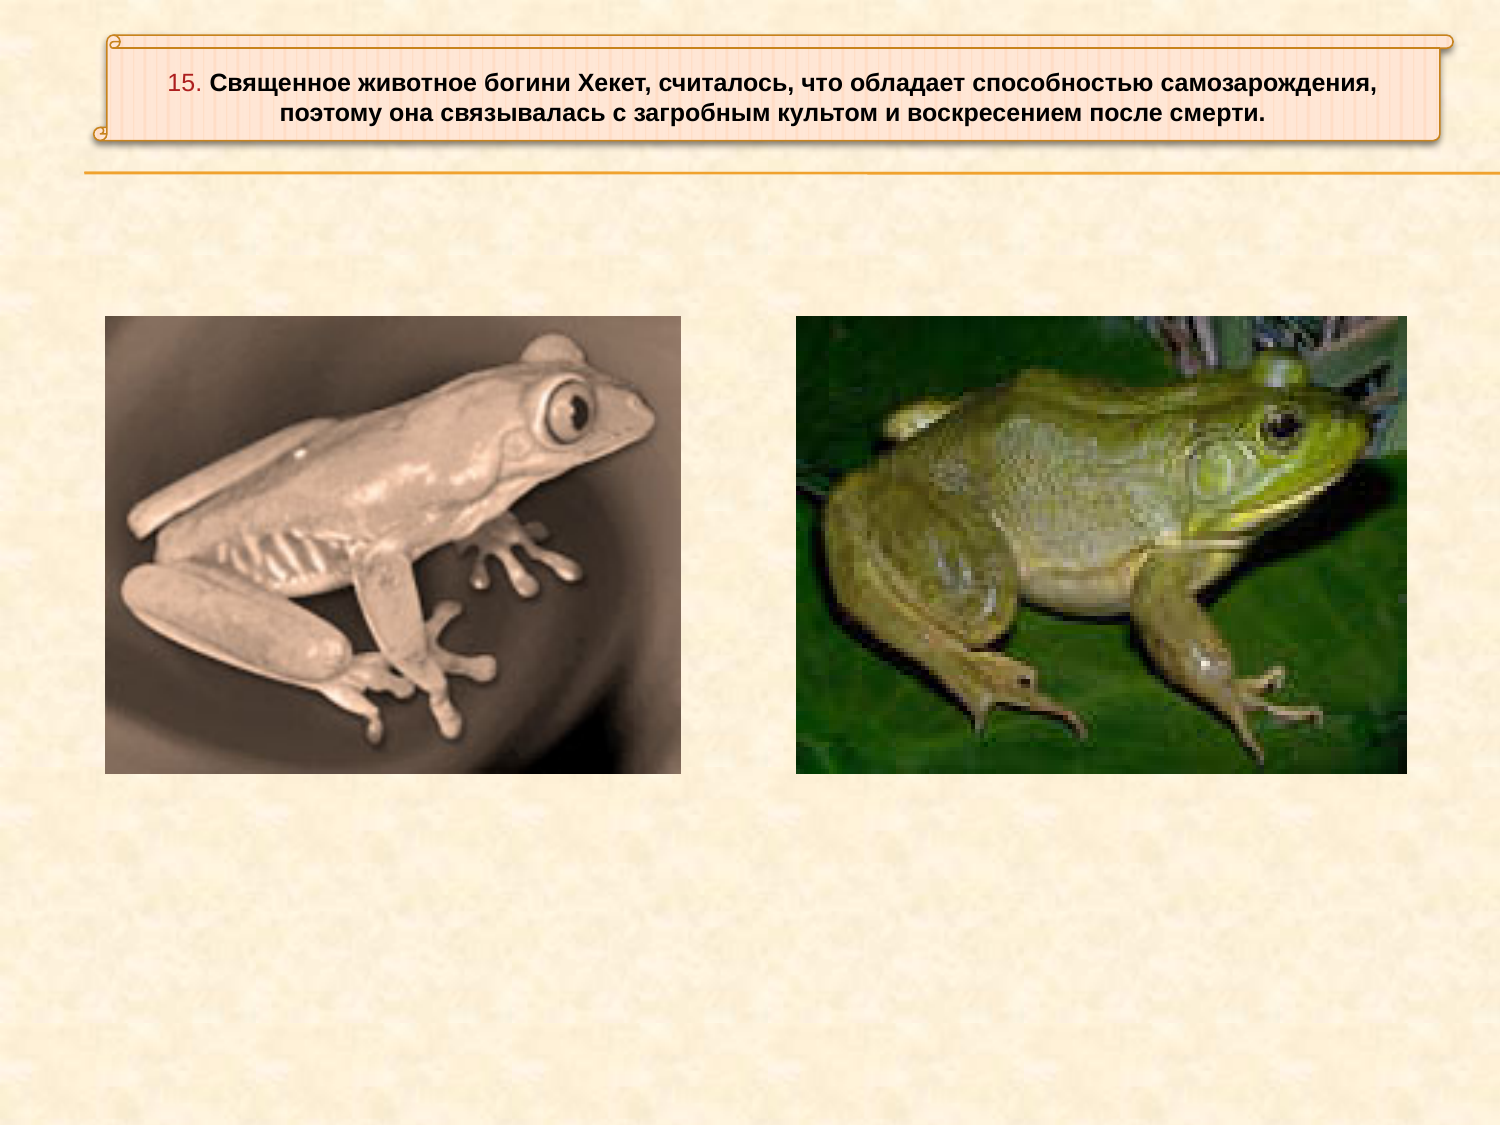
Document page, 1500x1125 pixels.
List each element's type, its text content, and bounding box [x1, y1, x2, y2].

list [105, 316, 681, 774]
text_box 15. Священное животное богини Хекет, считалось, что обладает способностью самозарождения, поэтому она связывалась с загробным культом и воскресением после смерти. [128, 58, 1418, 134]
picture [0, 0, 1500, 1125]
text_box [92, 34, 1454, 142]
